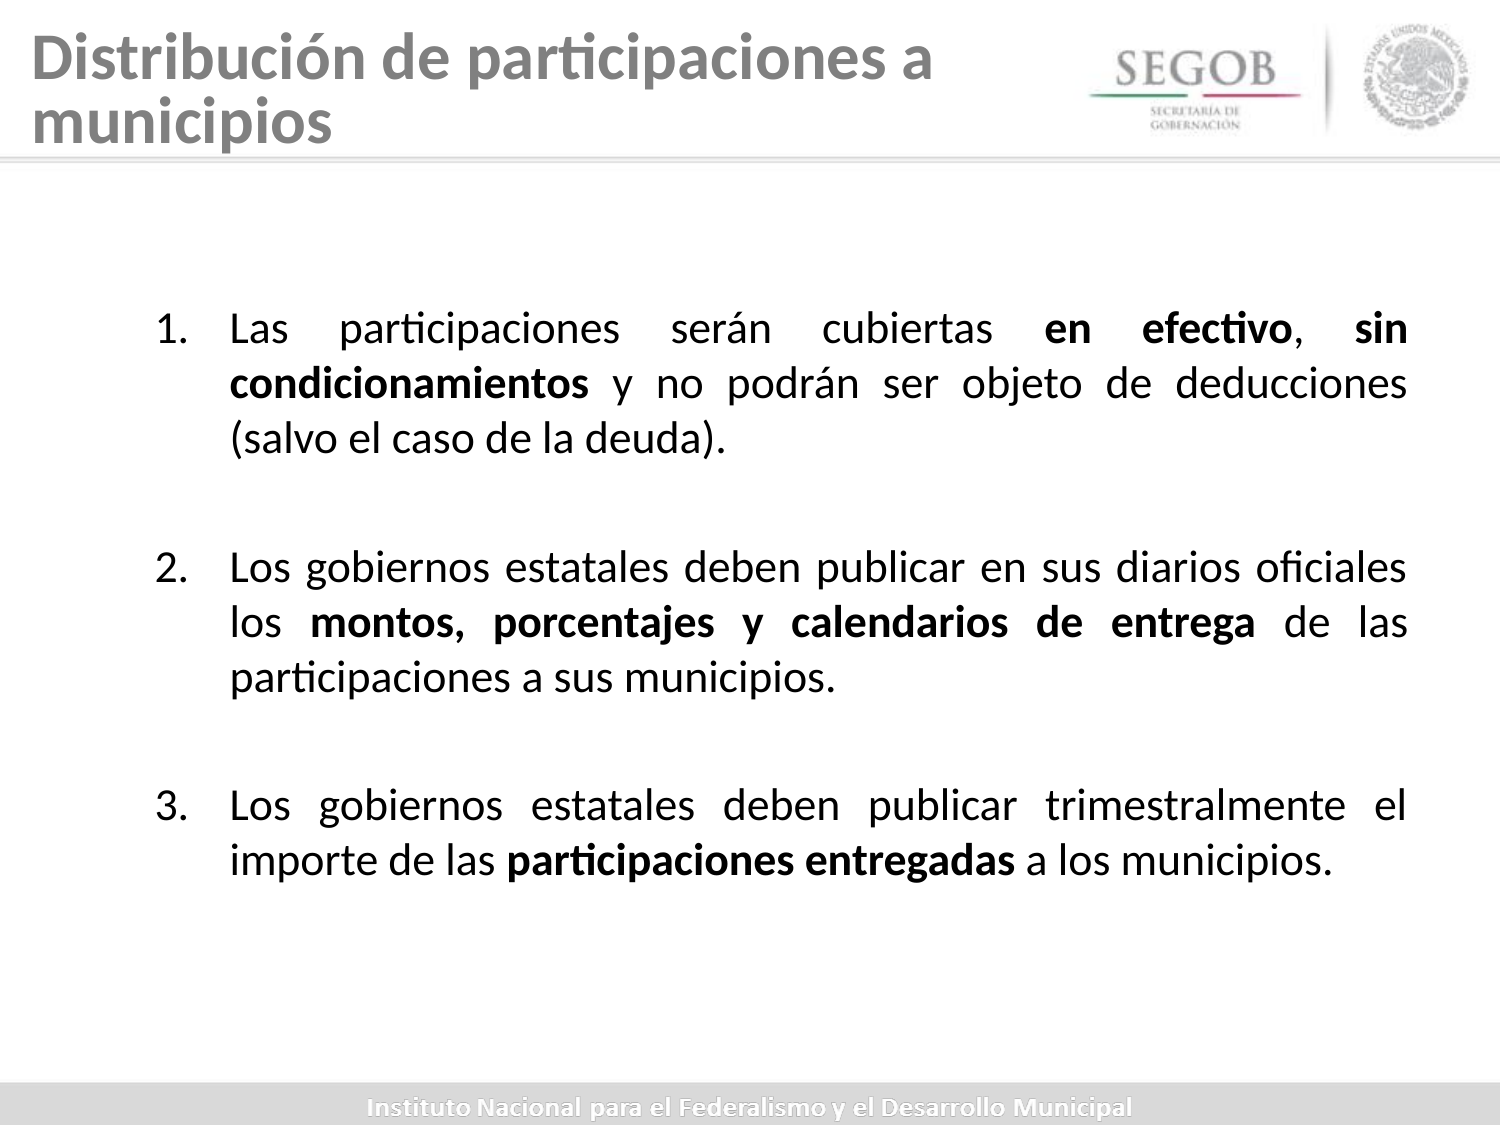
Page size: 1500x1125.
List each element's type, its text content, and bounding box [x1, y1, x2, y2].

text_box Las participaciones serán cubiertas en efectivo, sin condicionamientos y no podrán ser objeto de deducciones (salvo el caso de la deuda). Los gobiernos estatales deben publicar en sus diarios oficiales los montos, porcentajes y calendarios de entrega de las participaciones a sus municipios. Los gobiernos estatales deben publicar trimestralmente el importe de las participaciones entregadas a los municipios. [64, 290, 1424, 905]
picture [0, 0, 1500, 1125]
text_box Distribución de participaciones a municipios [16, 20, 1069, 164]
